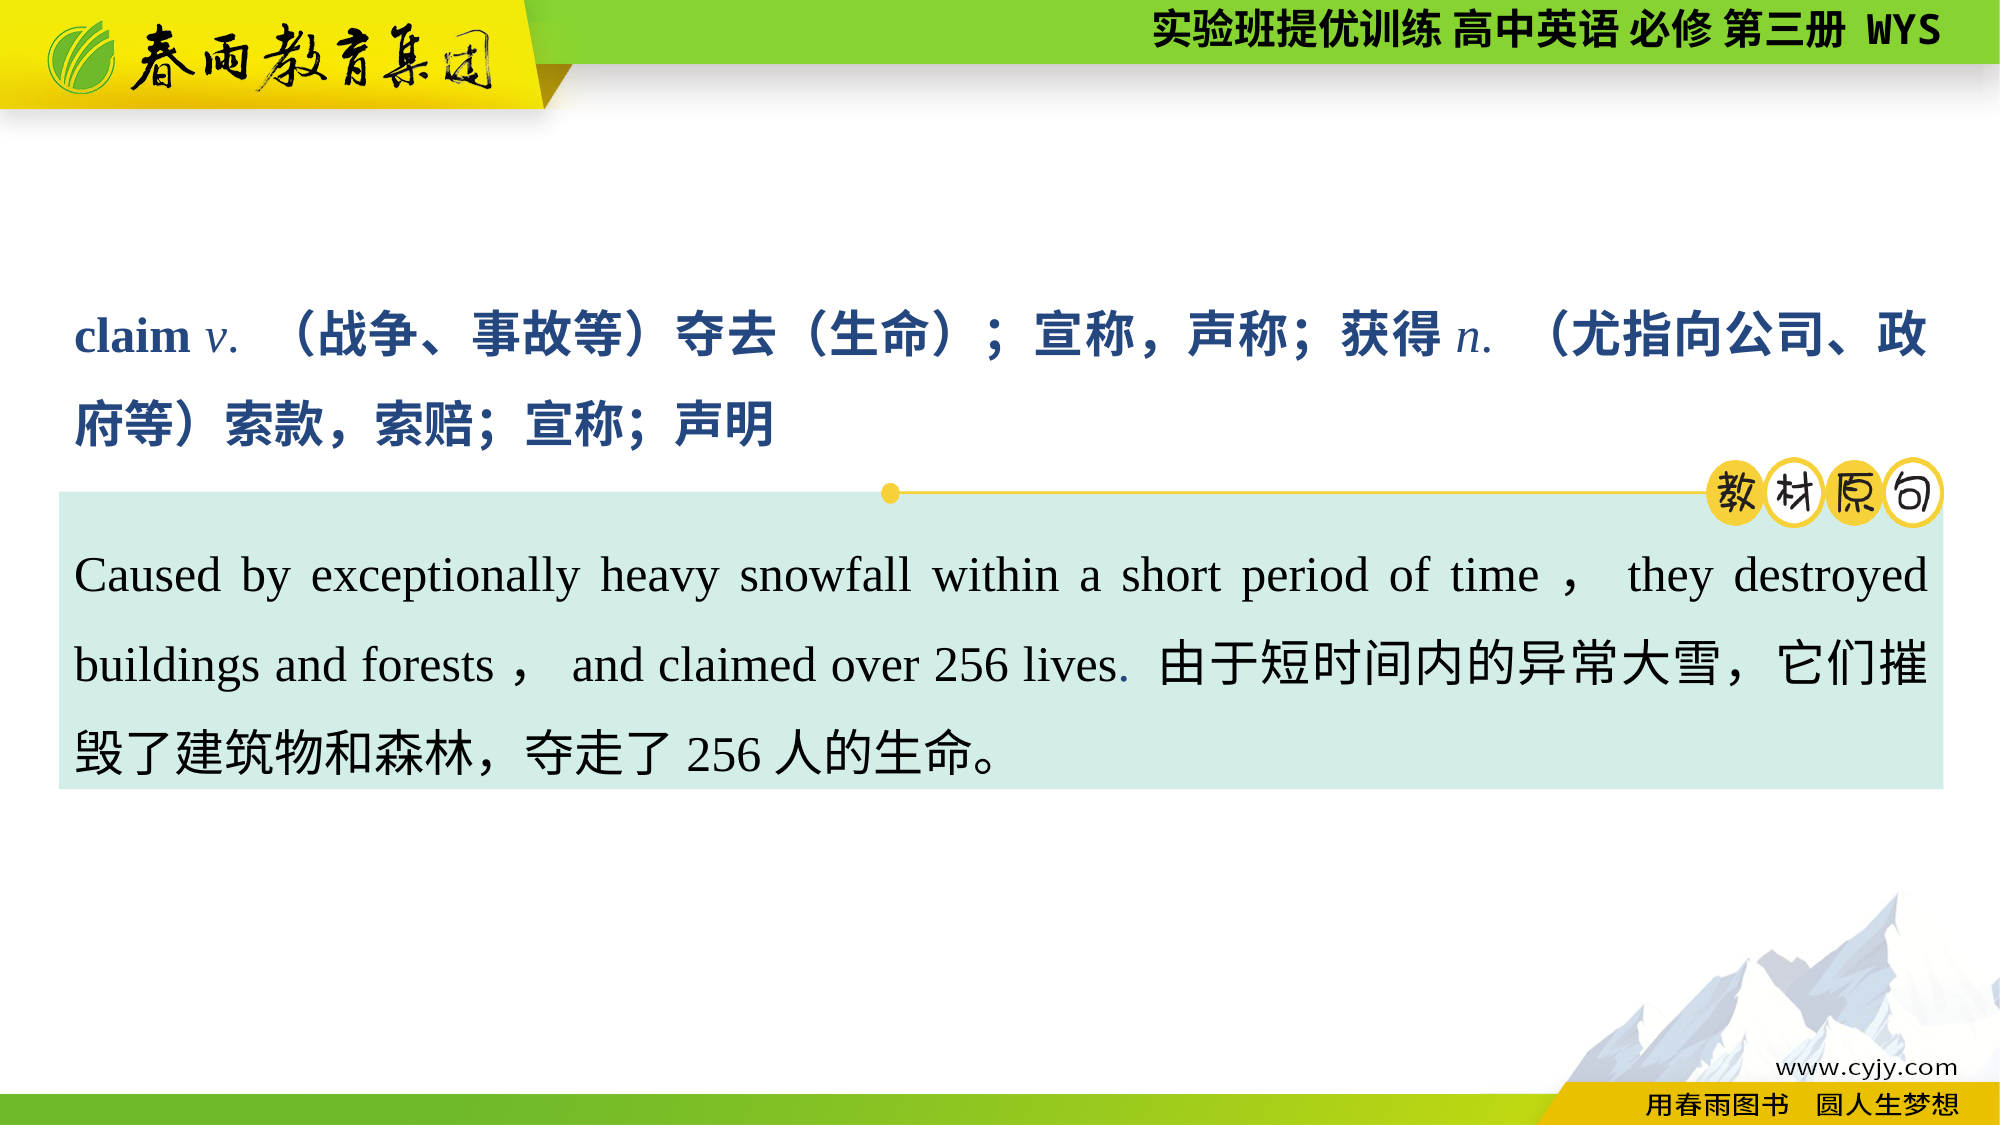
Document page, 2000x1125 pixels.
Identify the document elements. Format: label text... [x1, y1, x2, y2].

text_box Caused by exceptionally heavy snowfall within a short period of time，they destroyed buildings and forests，and claimed over 256 lives. 由于短时间内的异常大雪，它们摧毁了建筑物和森林，夺走了256人的生命。 [59, 491, 1944, 790]
picture [0, 0, 2000, 1125]
list claim v. （战争、事故等）夺去（生命）；宣称，声称；获得n. （尤指向公司、政府等）索款，索赔；宣称；声明 [59, 265, 1944, 451]
